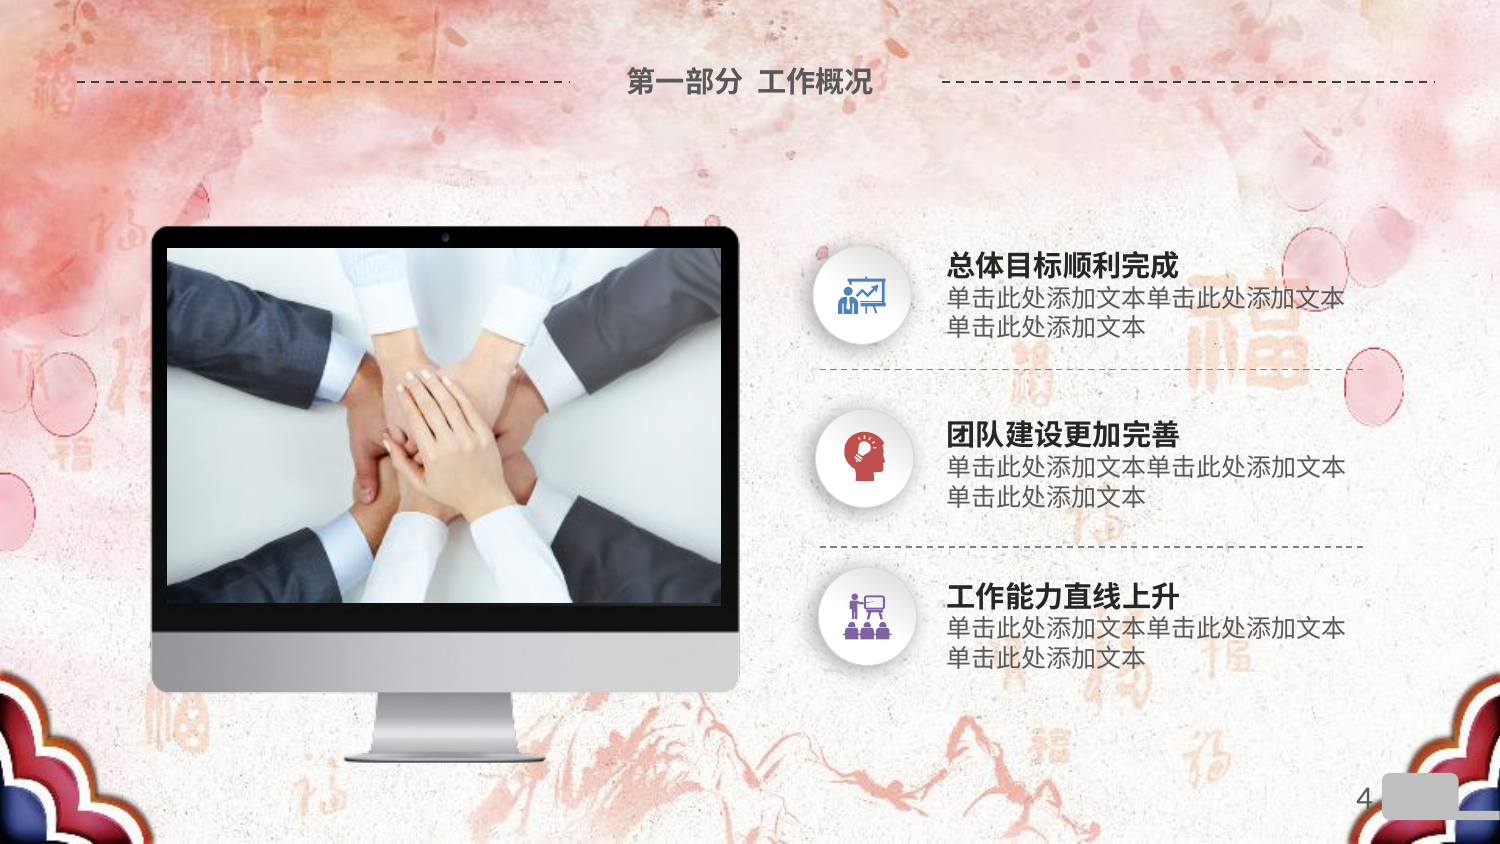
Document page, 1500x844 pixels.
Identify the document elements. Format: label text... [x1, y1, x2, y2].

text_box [134, 214, 754, 777]
text_box 工作能力直线上升 单击此处添加文本单击此处添加文本 单击此处添加文本 [931, 570, 1388, 681]
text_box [812, 245, 912, 345]
text_box 总体目标顺利完成 单击此处添加文本单击此处添加文本 单击此处添加文本 [931, 239, 1388, 350]
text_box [815, 408, 914, 508]
text_box 团队建设更加完善 单击此处添加文本单击此处添加文本 单击此处添加文本 [931, 409, 1388, 519]
picture [0, 0, 1500, 844]
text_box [818, 566, 917, 666]
title 第一部分 工作概况 [18, 52, 1483, 110]
